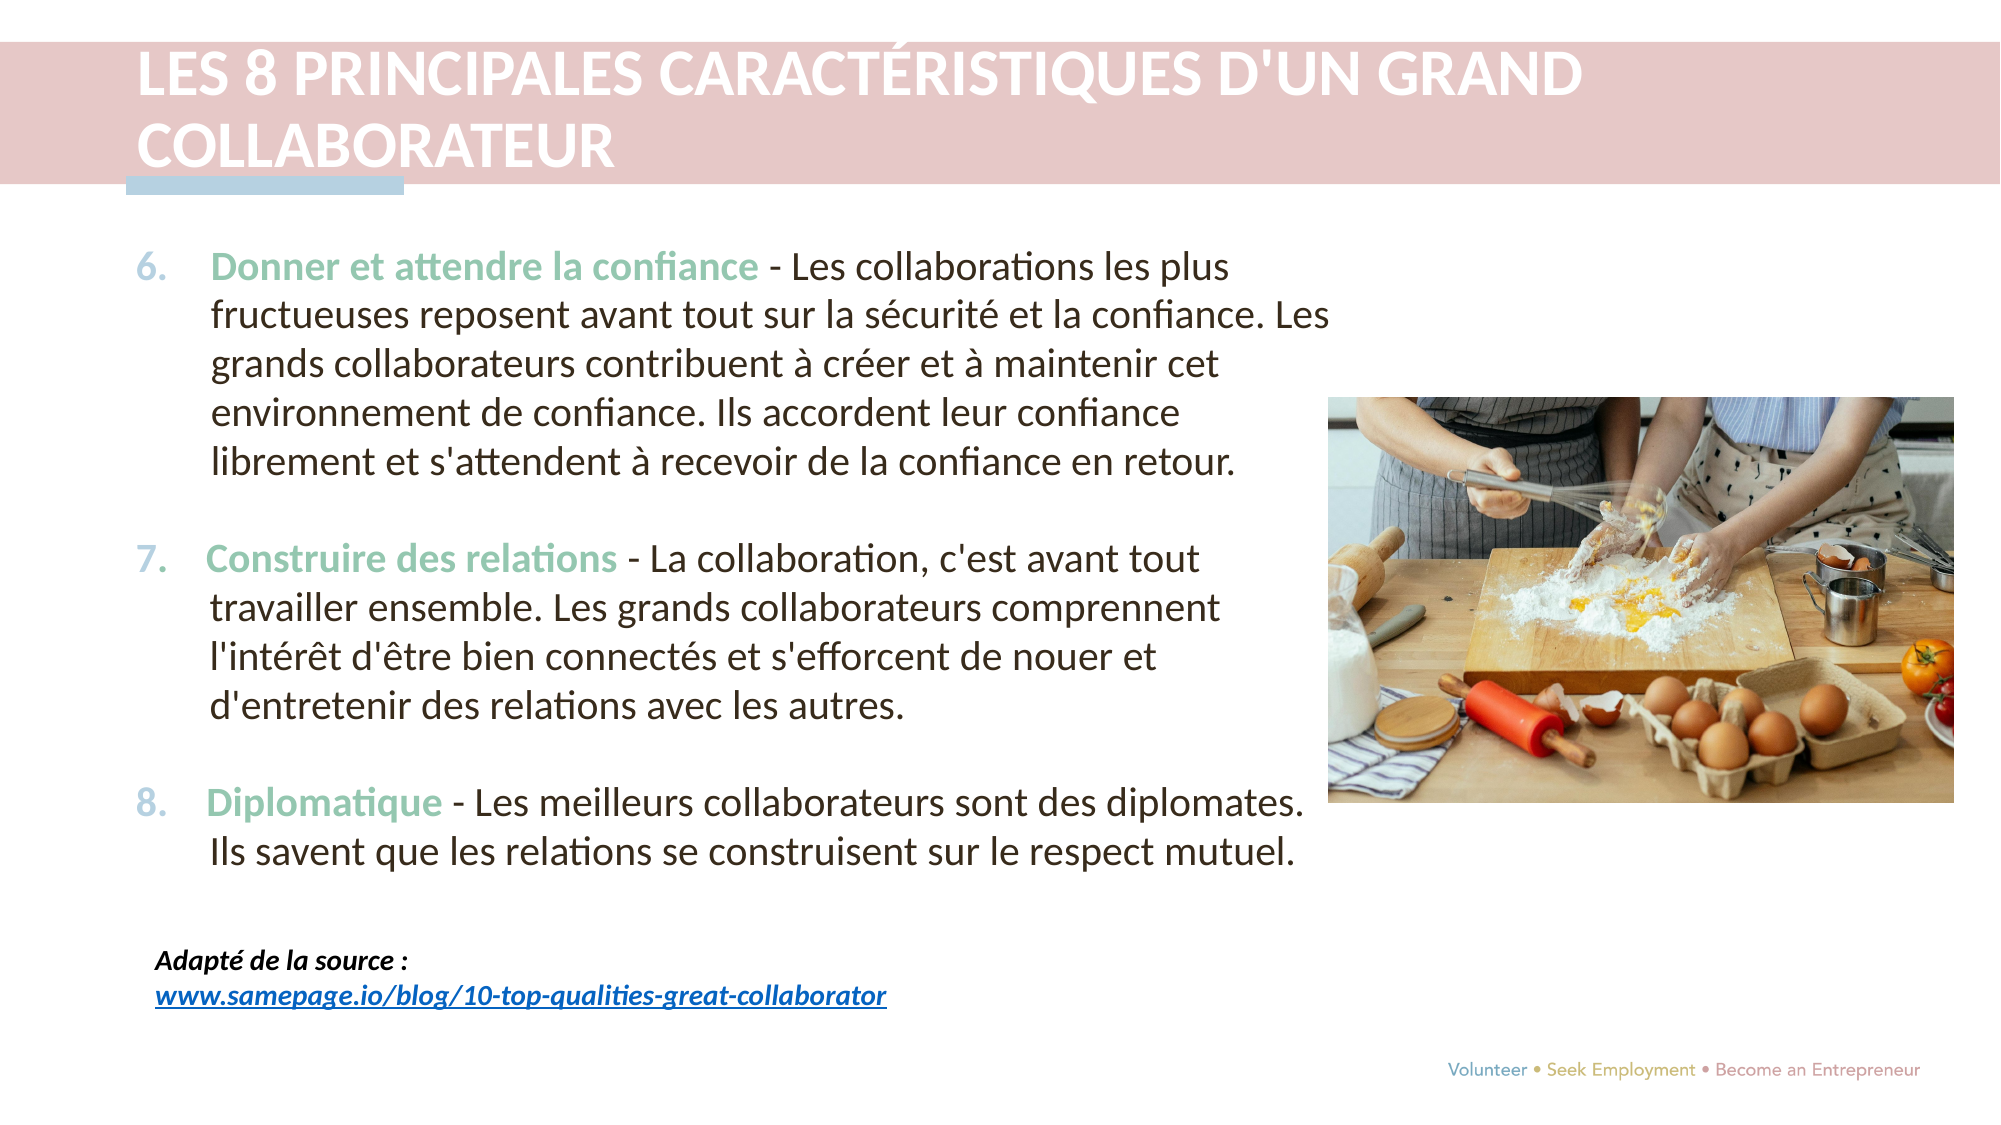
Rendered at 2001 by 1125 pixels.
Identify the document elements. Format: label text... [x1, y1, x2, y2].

list Donner et attendre la confiance - Les collaborations les plus fructueuses reposent avant tout sur la sécurité et la confiance. Les grands collaborateurs contribuent à créer et à maintenir cet environnement de confiance. Ils accordent leur confiance librement et s'attendent à recevoir de la confiance en retour. 7. Construire des relations - La collaboration, c'est avant tout travailler ensemble. Les grands collaborateurs comprennent l'intérêt d'être bien connectés et s'efforcent de nouer et d'entretenir des relations avec les autres. 8. Diplomatique - Les meilleurs collaborateurs sont des diplomates. Ils savent que les relations se construisent sur le respect mutuel. [121, 232, 1353, 999]
list LES 8 PRINCIPALES CARACTÉRISTIQUES D'UN GRAND COLLABORATEUR [123, 51, 1913, 170]
text_box Adapté de la source : www.samepage.io/blog/10-top-qualities-great-collaborator [140, 933, 1081, 1019]
picture [1418, 1046, 1971, 1103]
picture [1328, 397, 1954, 804]
